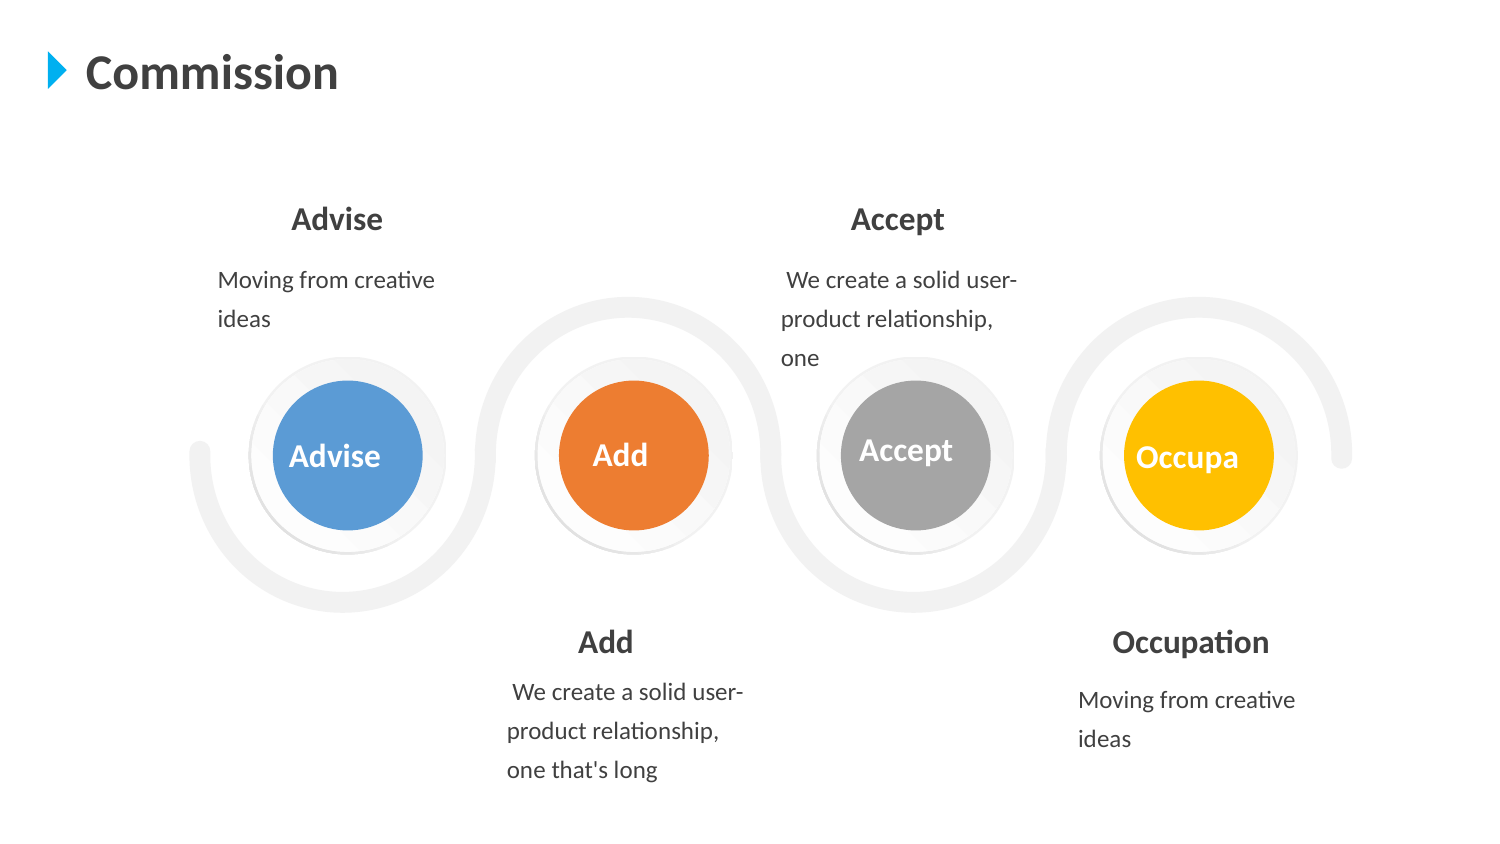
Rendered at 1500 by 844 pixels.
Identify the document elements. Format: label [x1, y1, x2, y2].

text_box [770, 177, 1045, 378]
text_box [207, 177, 482, 335]
text_box [1068, 600, 1343, 756]
text_box [534, 356, 733, 555]
text_box [199, 307, 1342, 603]
text_box [48, 32, 359, 108]
text_box [1099, 356, 1298, 555]
text_box [496, 600, 771, 787]
text_box [816, 356, 1015, 555]
text_box [248, 356, 447, 555]
